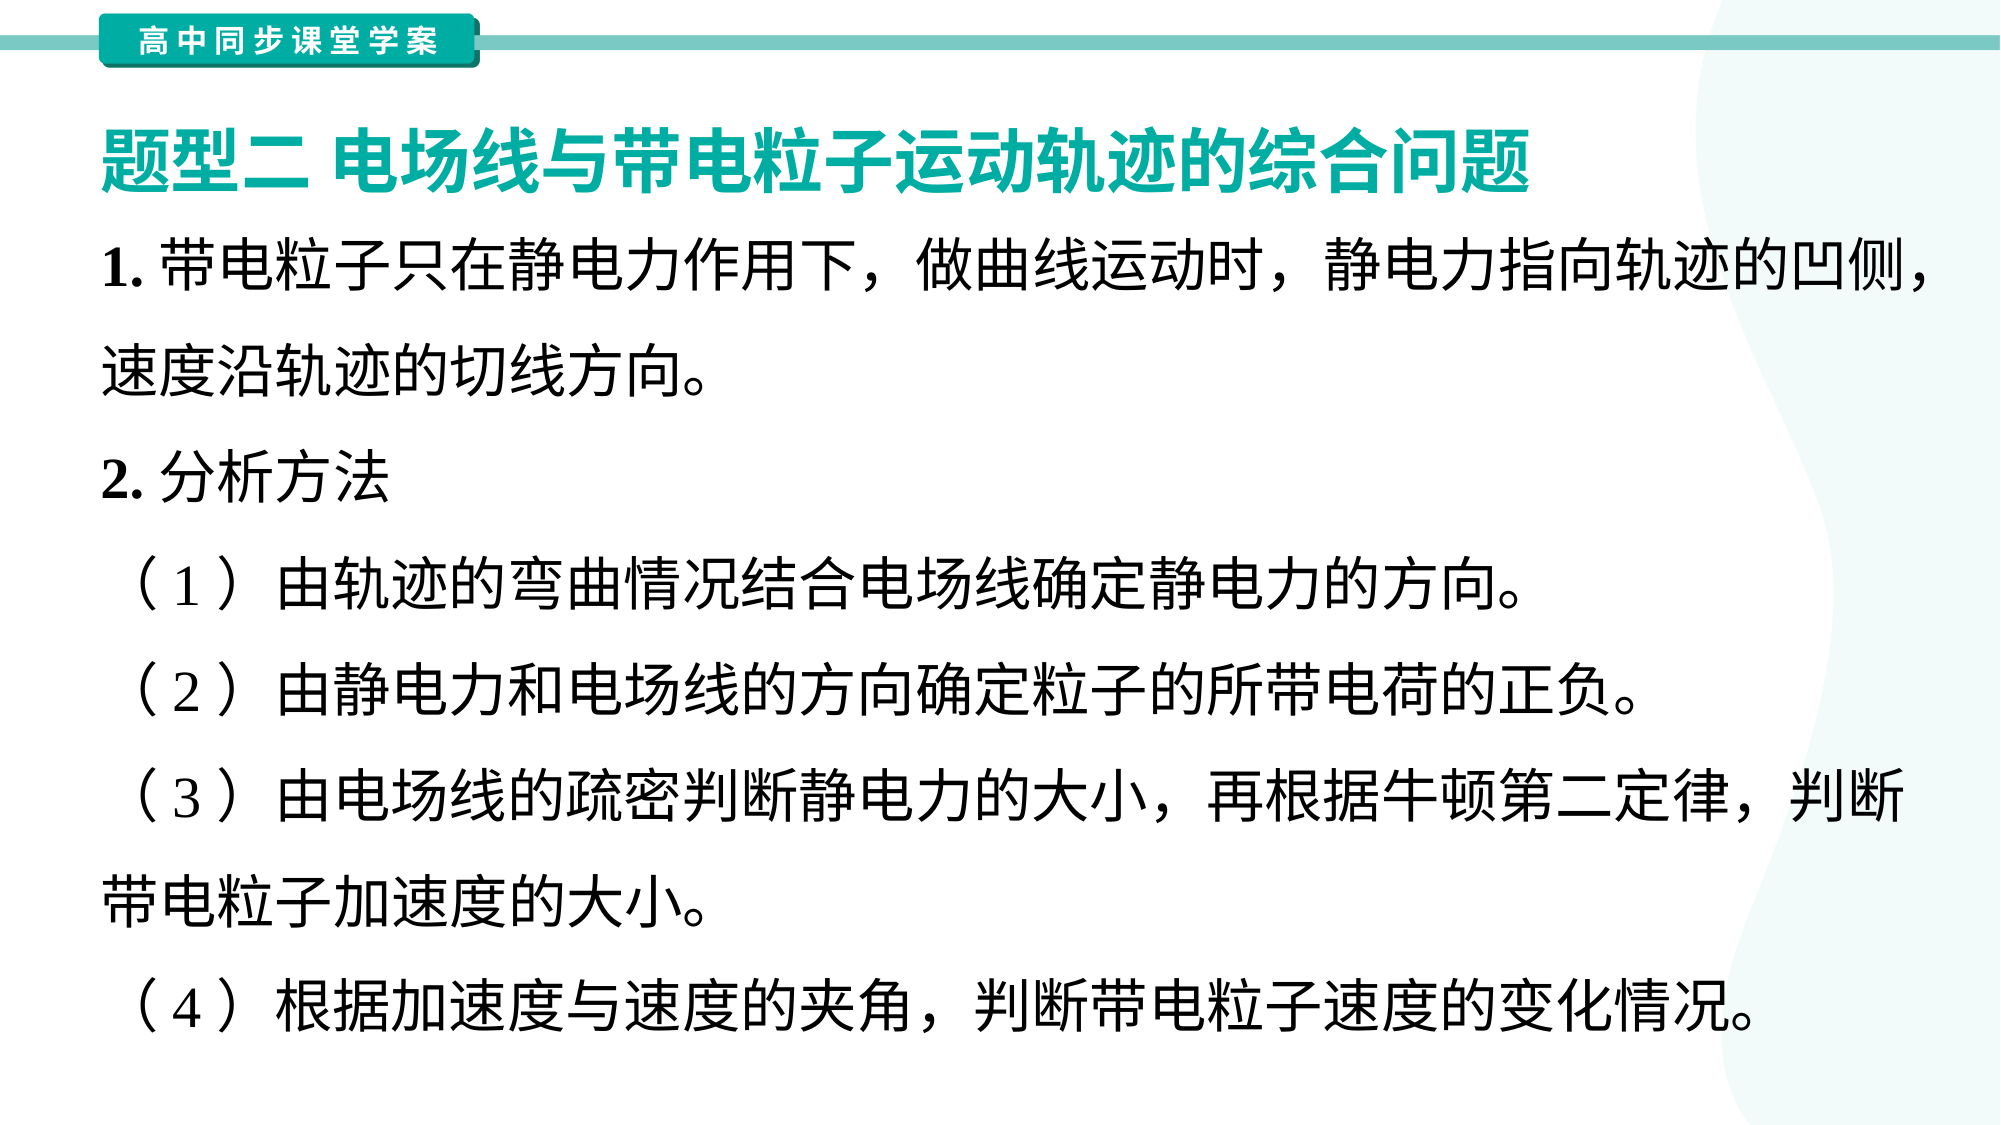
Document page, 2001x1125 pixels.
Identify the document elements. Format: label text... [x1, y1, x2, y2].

text_box 1.带电粒子只在静电力作用下，做曲线运动时，静电力指向轨迹的凹侧， 速度沿轨迹的切线方向。 2.分析方法 （1）由轨迹的弯曲情况结合电场线确定静电力的方向。 （2）由静电力和电场线的方向确定粒子的所带电荷的正负。 （3）由电场线的疏密判断静电力的大小，再根据牛顿第二定律，判断 带电粒子加速度的大小。 （4）根据加速度与速度的夹角，判断带电粒子速度的变化情况。 [100, 191, 1899, 1029]
text_box 题型二 电场线与带电粒子运动轨迹的综合问题 [100, 76, 1899, 191]
picture [0, 0, 2000, 1125]
